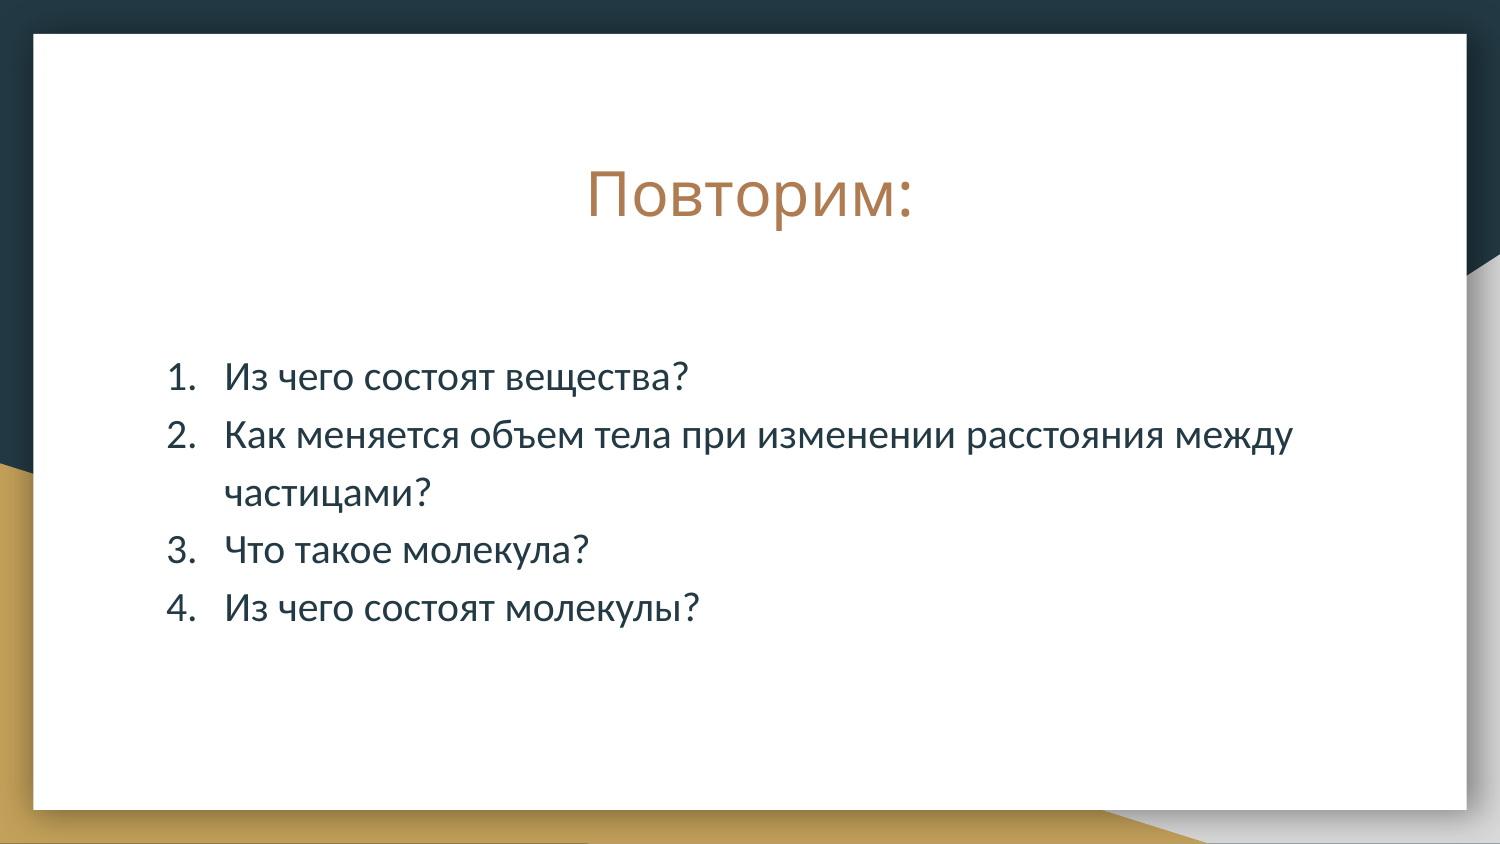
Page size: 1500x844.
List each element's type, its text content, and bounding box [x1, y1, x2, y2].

title Повторим: [134, 138, 1366, 296]
list Из чего состоят вещества? Как меняется объем тела при изменении расстояния между частицами? Что такое молекула? Из чего состоят молекулы? [134, 326, 1366, 729]
